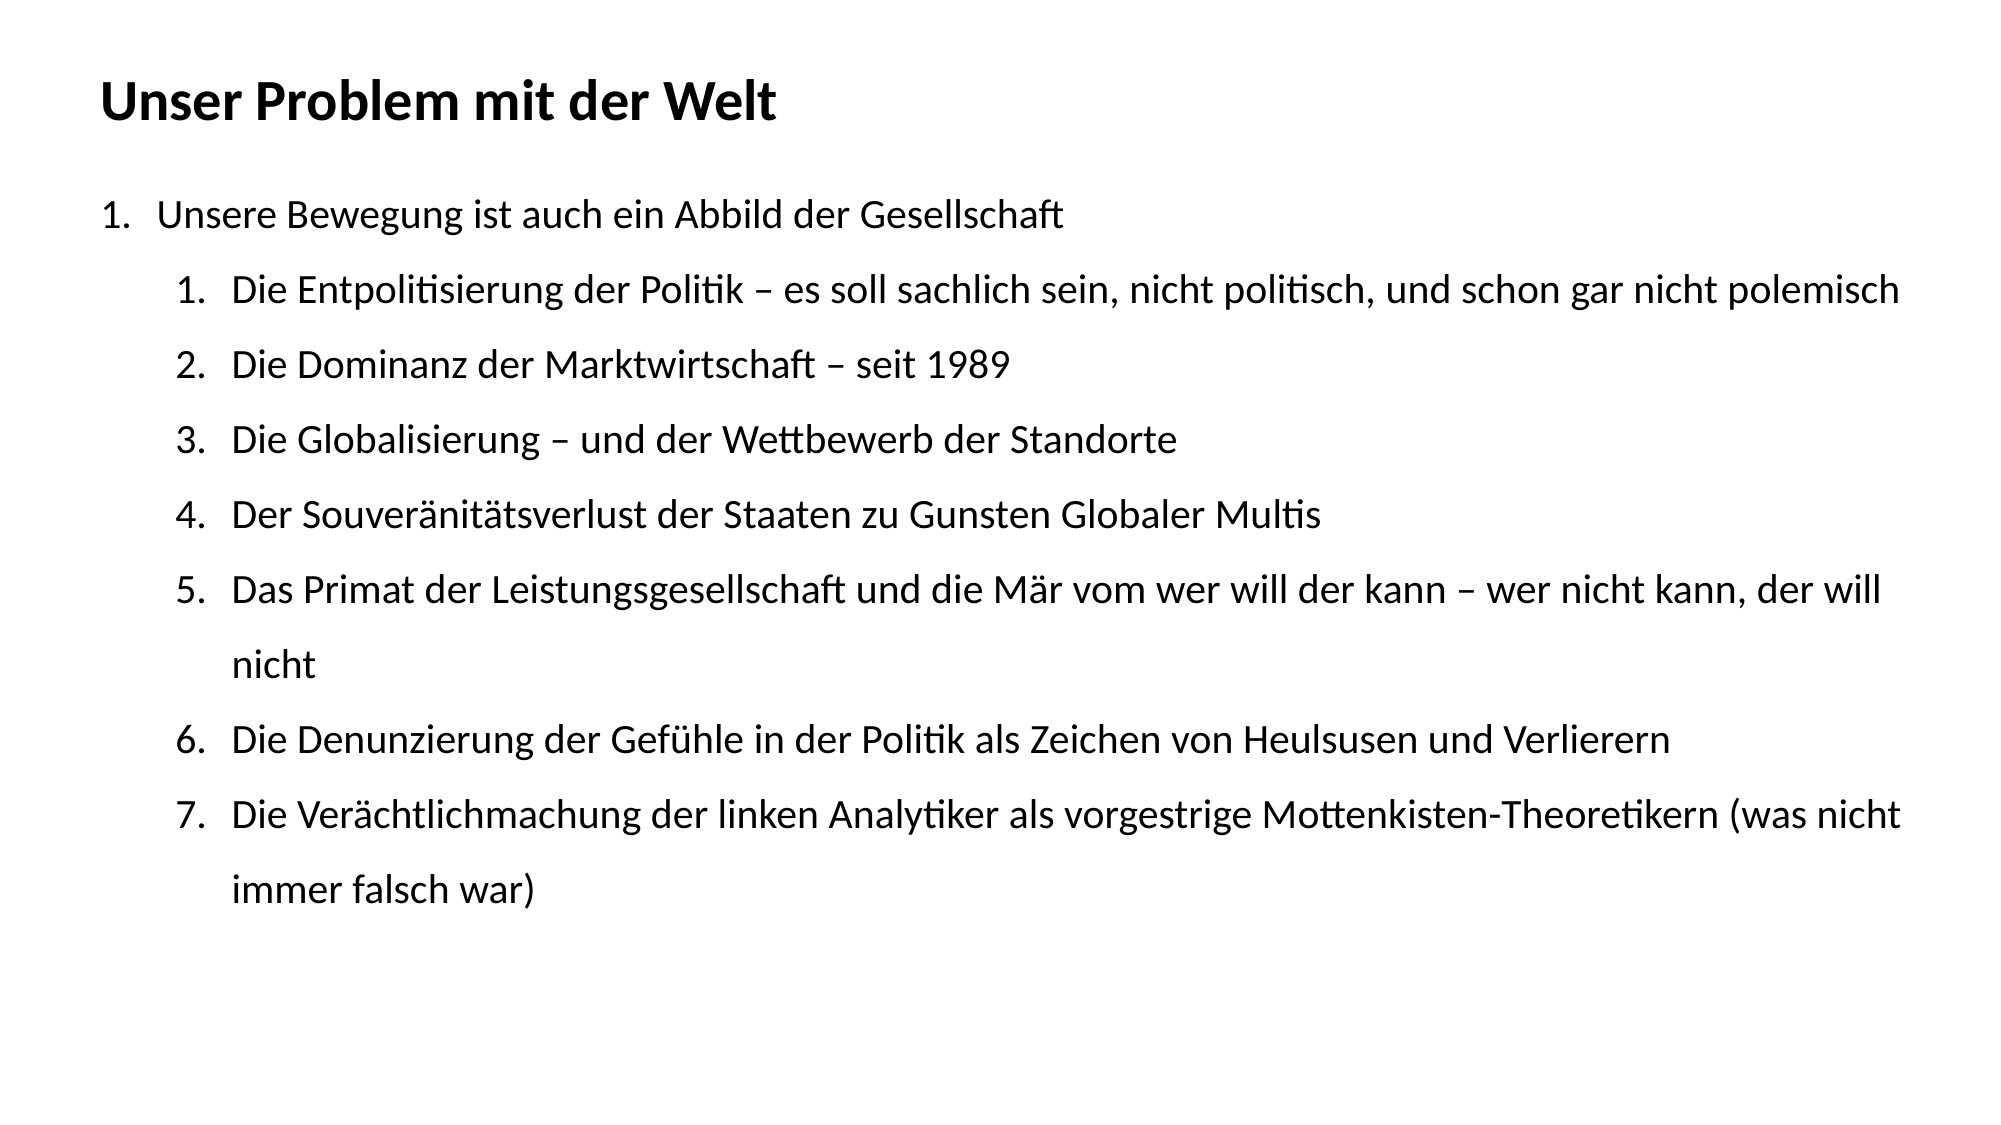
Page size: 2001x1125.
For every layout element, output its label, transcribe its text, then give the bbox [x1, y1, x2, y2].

text_box Unsere Bewegung ist auch ein Abbild der Gesellschaft Die Entpolitisierung der Politik – es soll sachlich sein, nicht politisch, und schon gar nicht polemisch Die Dominanz der Marktwirtschaft – seit 1989 Die Globalisierung – und der Wettbewerb der Standorte Der Souveränitätsverlust der Staaten zu Gunsten Globaler Multis Das Primat der Leistungsgesellschaft und die Mär vom wer will der kann – wer nicht kann, der will nicht Die Denunzierung der Gefühle in der Politik als Zeichen von Heulsusen und Verlierern Die Verächtlichmachung der linken Analytiker als vorgestrige Mottenkisten-Theoretikern (was nicht immer falsch war) [85, 154, 1925, 995]
text_box Unser Problem mit der Welt [85, 54, 1886, 140]
